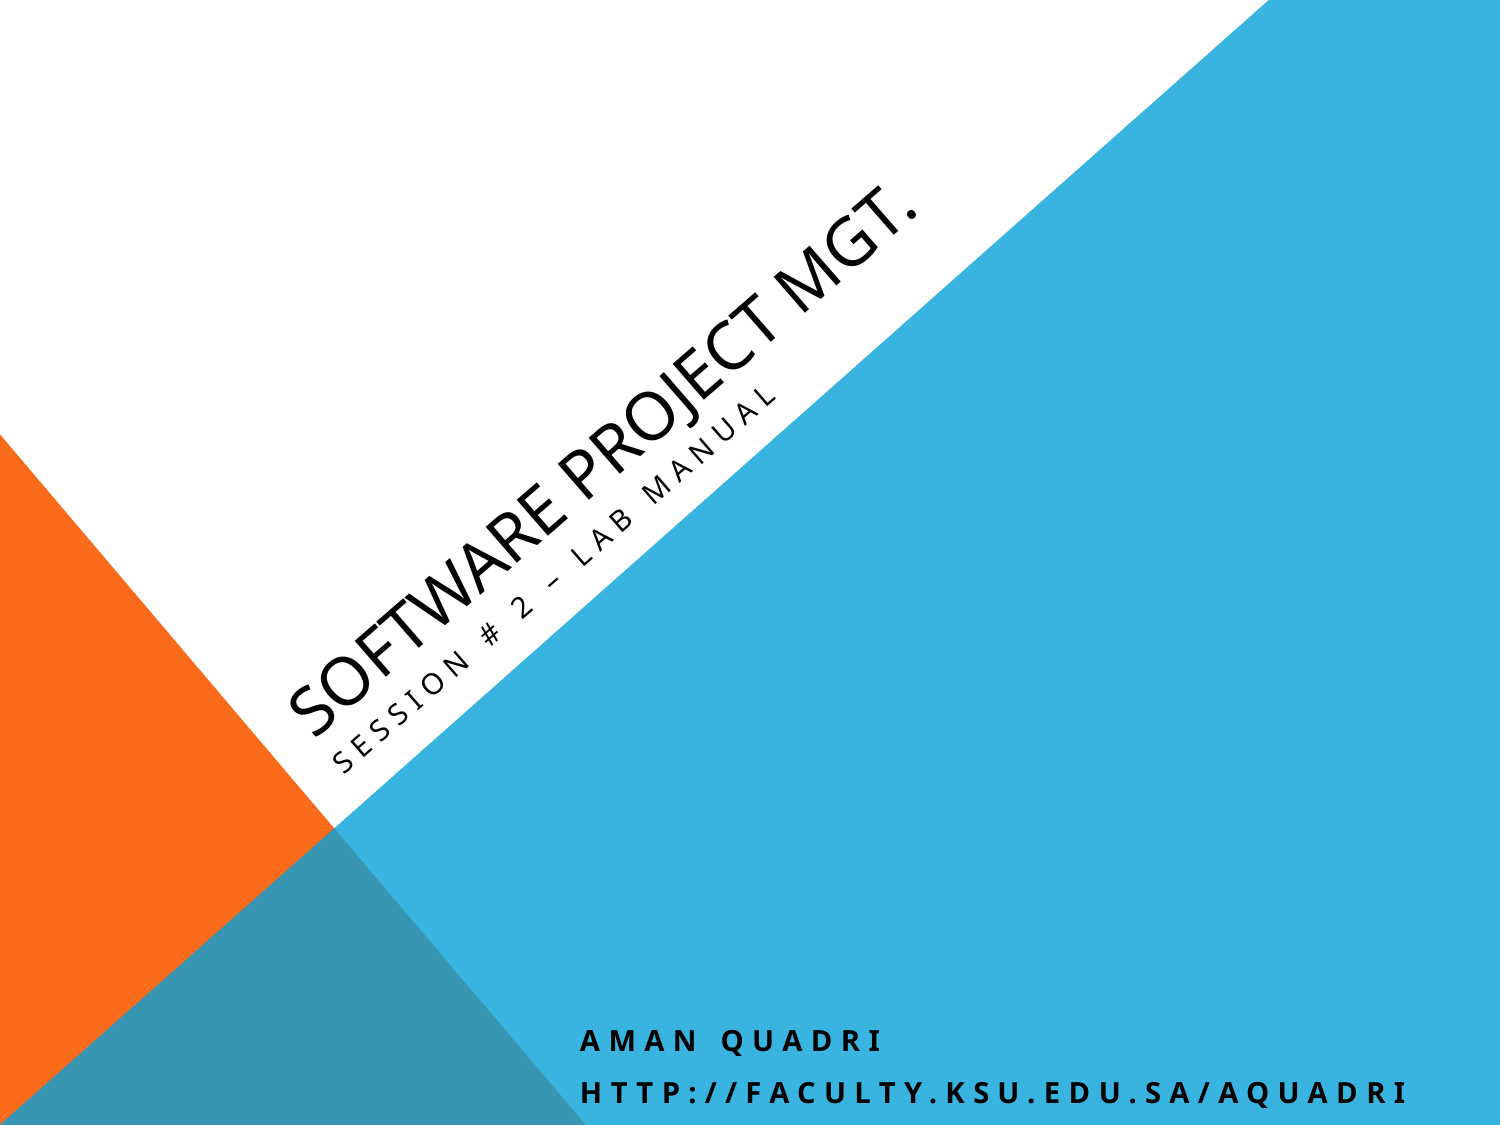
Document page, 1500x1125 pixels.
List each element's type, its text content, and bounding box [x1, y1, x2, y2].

subtitle session # 2 – lab manual [312, 61, 1154, 804]
title Software project mgt. [182, 4, 1012, 761]
text_box Aman quadri http://faculty.ksu.edu.sa/aquadri [564, 1020, 1500, 1075]
